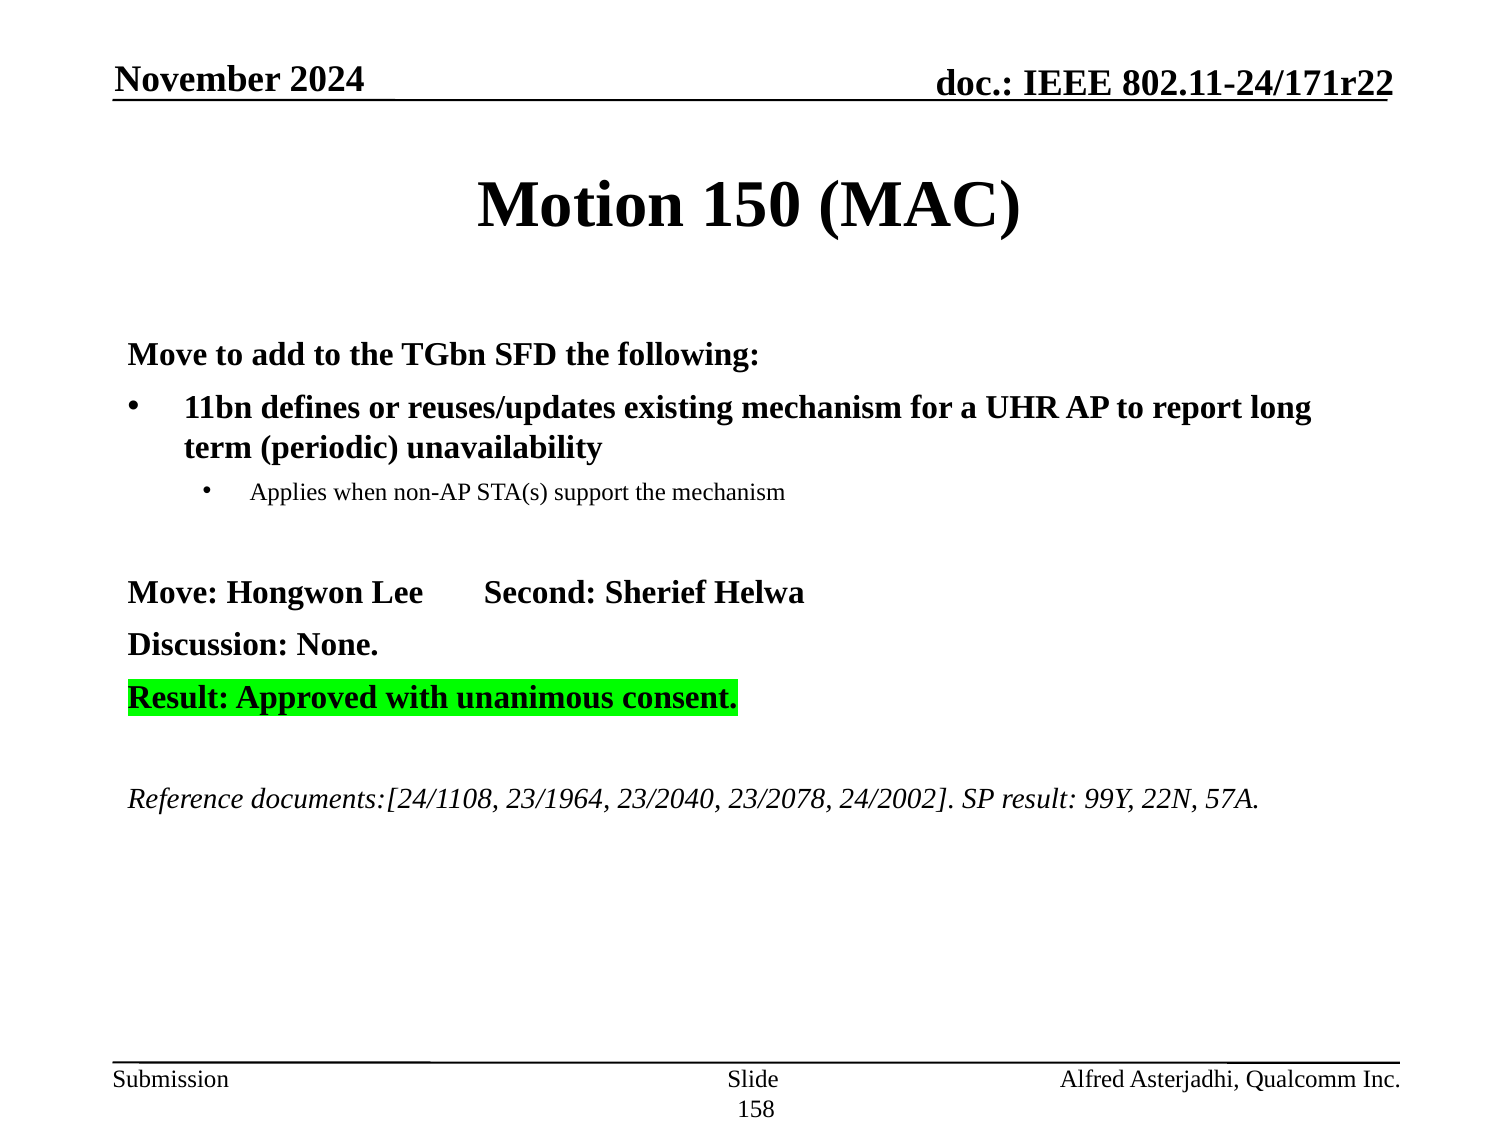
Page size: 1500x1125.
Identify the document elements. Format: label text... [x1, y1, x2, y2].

slide_number Slide 158 [712, 1061, 800, 1123]
title Motion 150 (MAC) [112, 112, 1388, 288]
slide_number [114, 54, 423, 100]
list Move to add to the TGbn SFD the following: 11bn defines or reuses/updates existing mechanism for a UHR AP to report long term (periodic) unavailability Applies when non-AP STA(s) support the mechanism Move: Hongwon Lee Second: Sherief Helwa Discussion: None. Result: Approved with unanimous consent. Reference documents:[24/1108, 23/1964, 23/2040, 23/2078, 24/2002]. SP result: 99Y, 22N, 57A. [112, 324, 1388, 1000]
footer Alfred Asterjadhi, Qualcomm Inc. [878, 1061, 1402, 1093]
